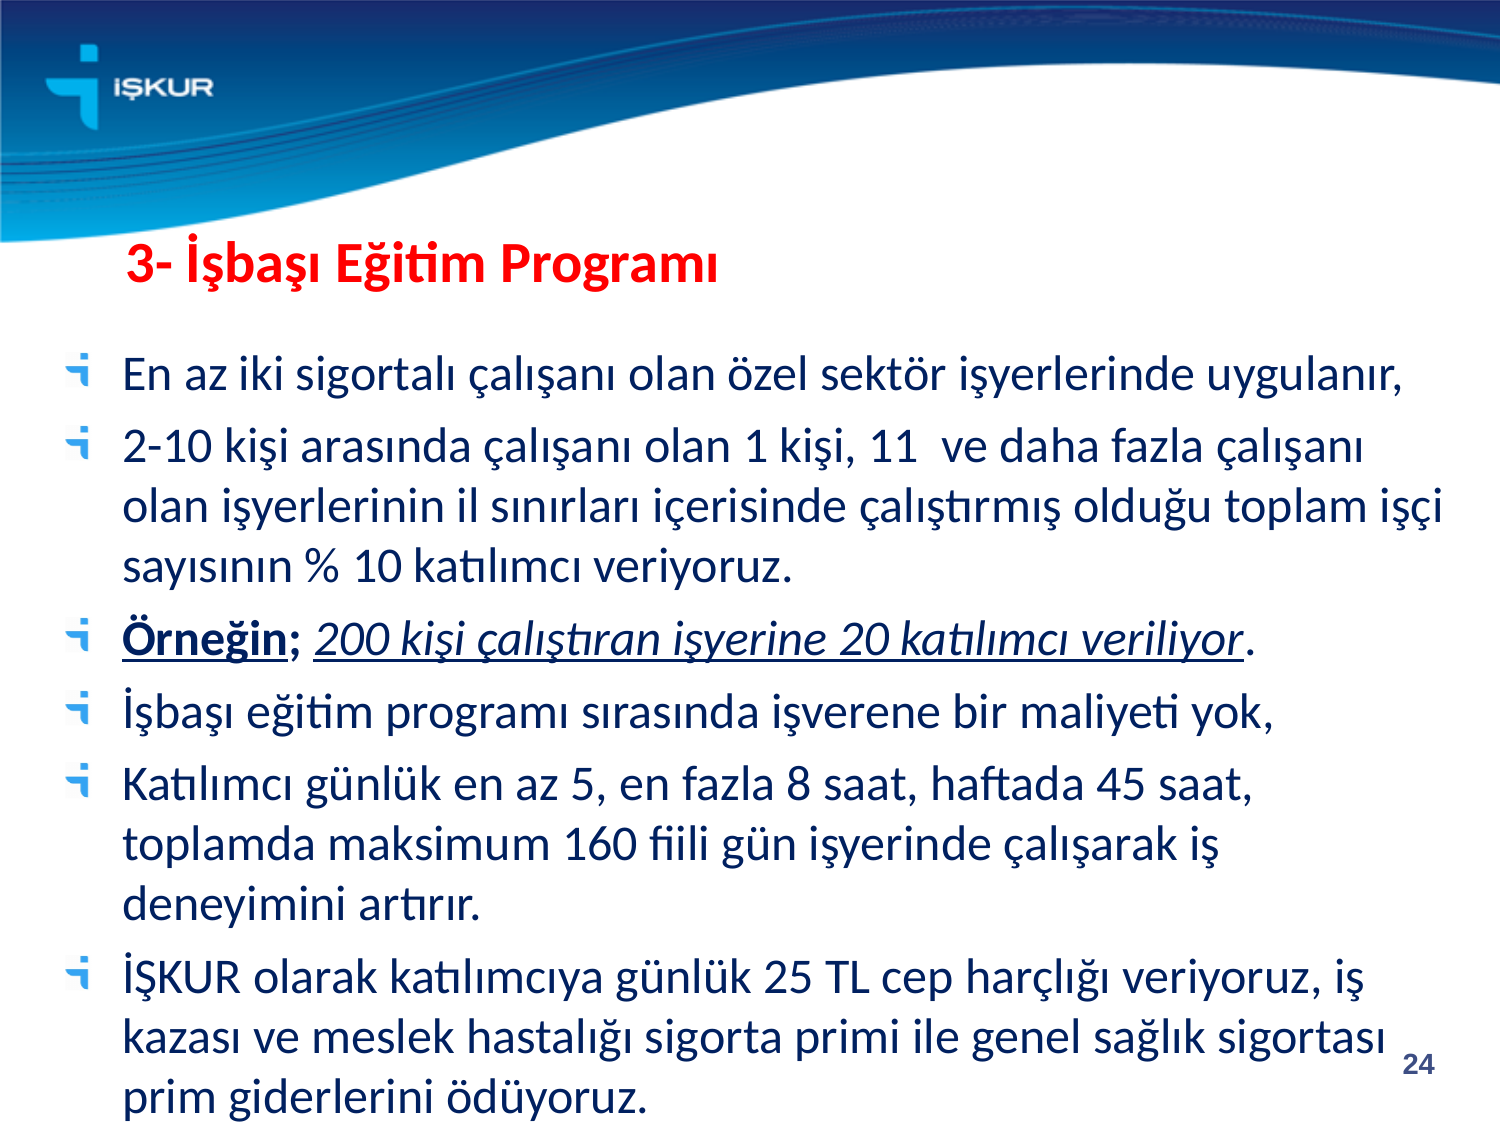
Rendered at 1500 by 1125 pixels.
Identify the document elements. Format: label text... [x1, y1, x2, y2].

text_box 3- İşbaşı Eğitim Programı [110, 216, 1472, 301]
picture [65, 425, 92, 461]
picture [65, 352, 92, 388]
picture [65, 762, 92, 799]
picture [0, 0, 1500, 1125]
picture [65, 690, 92, 726]
text_box En az iki sigortalı çalışanı olan özel sektör işyerlerinde uygulanır, 2-10 kişi arasında çalışanı olan 1 kişi, 11 ve daha fazla çalışanı olan işyerlerinin il sınırları içerisinde çalıştırmış olduğu toplam işçi sayısının % 10 katılımcı veriyoruz. Örneğin; 200 kişi çalıştıran işyerine 20 katılımcı veriliyor. İşbaşı eğitim programı sırasında işverene bir maliyeti yok, Katılımcı günlük en az 5, en fazla 8 saat, haftada 45 saat, toplamda maksimum 160 fiili gün işyerinde çalışarak iş deneyimini artırır. İŞKUR olarak katılımcıya günlük 25 TL cep harçlığı veriyoruz, iş kazası ve meslek hastalığı sigorta primi ile genel sağlık sigortası prim giderlerini ödüyoruz. [51, 333, 1472, 1125]
picture [65, 955, 92, 991]
picture [65, 617, 92, 653]
